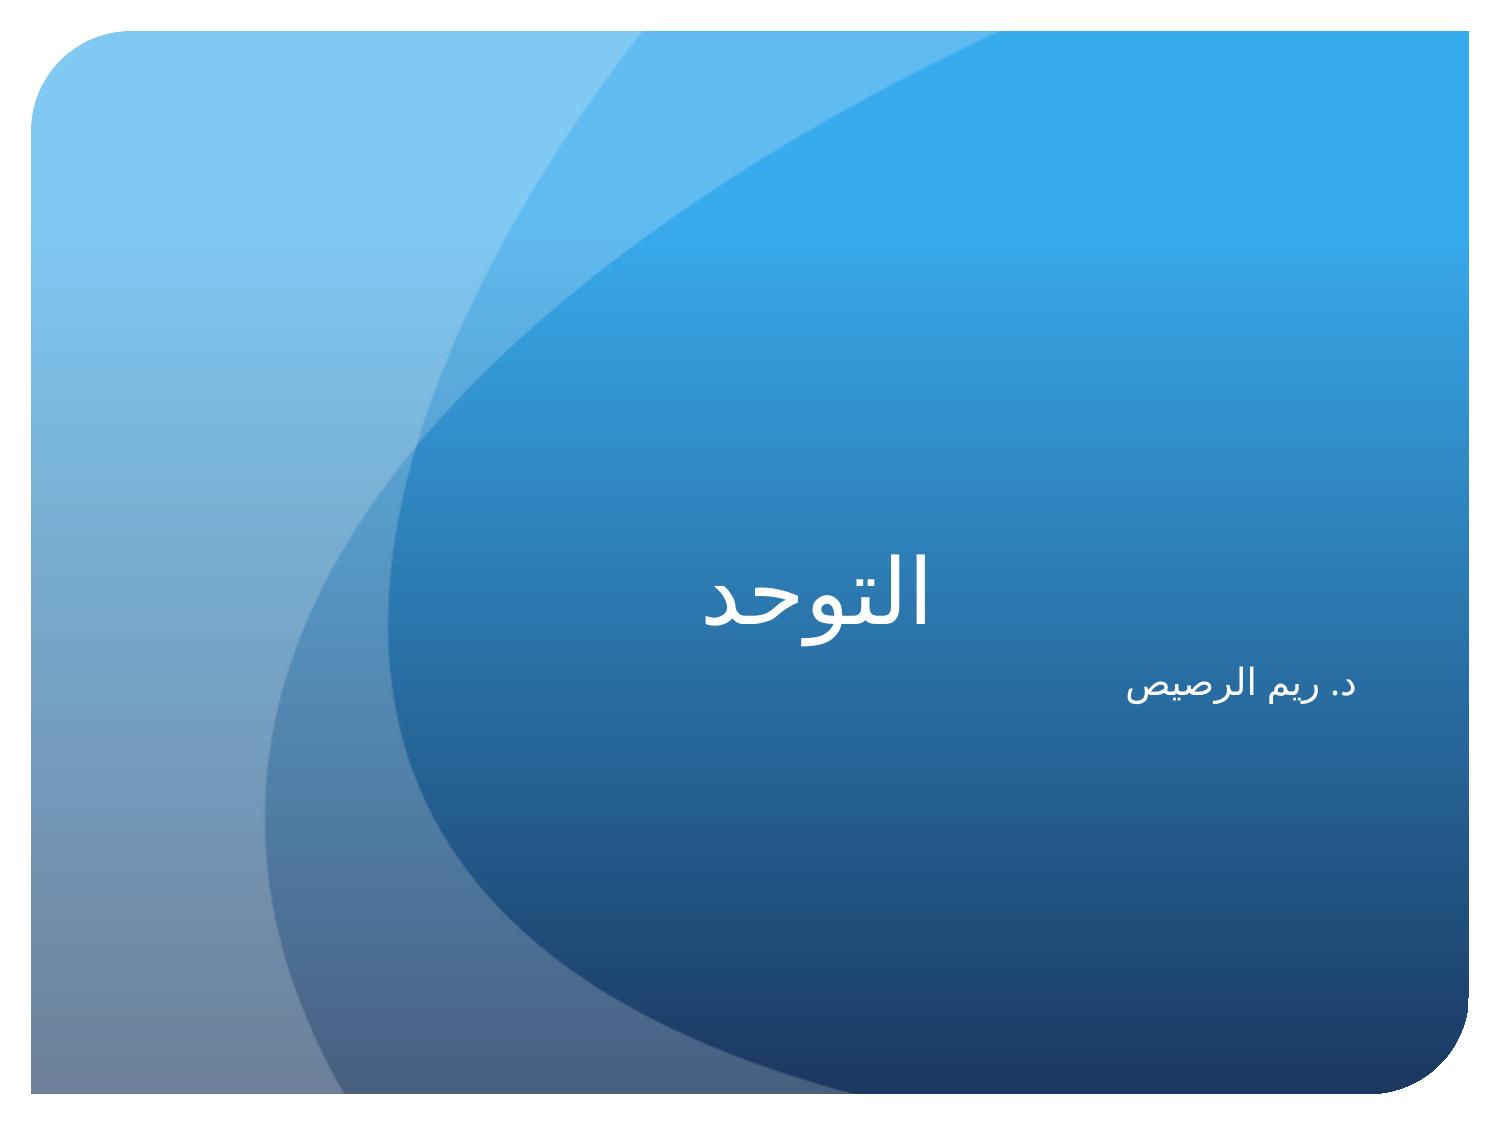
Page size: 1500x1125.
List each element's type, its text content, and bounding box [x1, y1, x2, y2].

subtitle د. ريم الرصيص [262, 650, 1372, 939]
picture [25, 30, 1474, 1095]
title التوحد [262, 408, 1372, 650]
